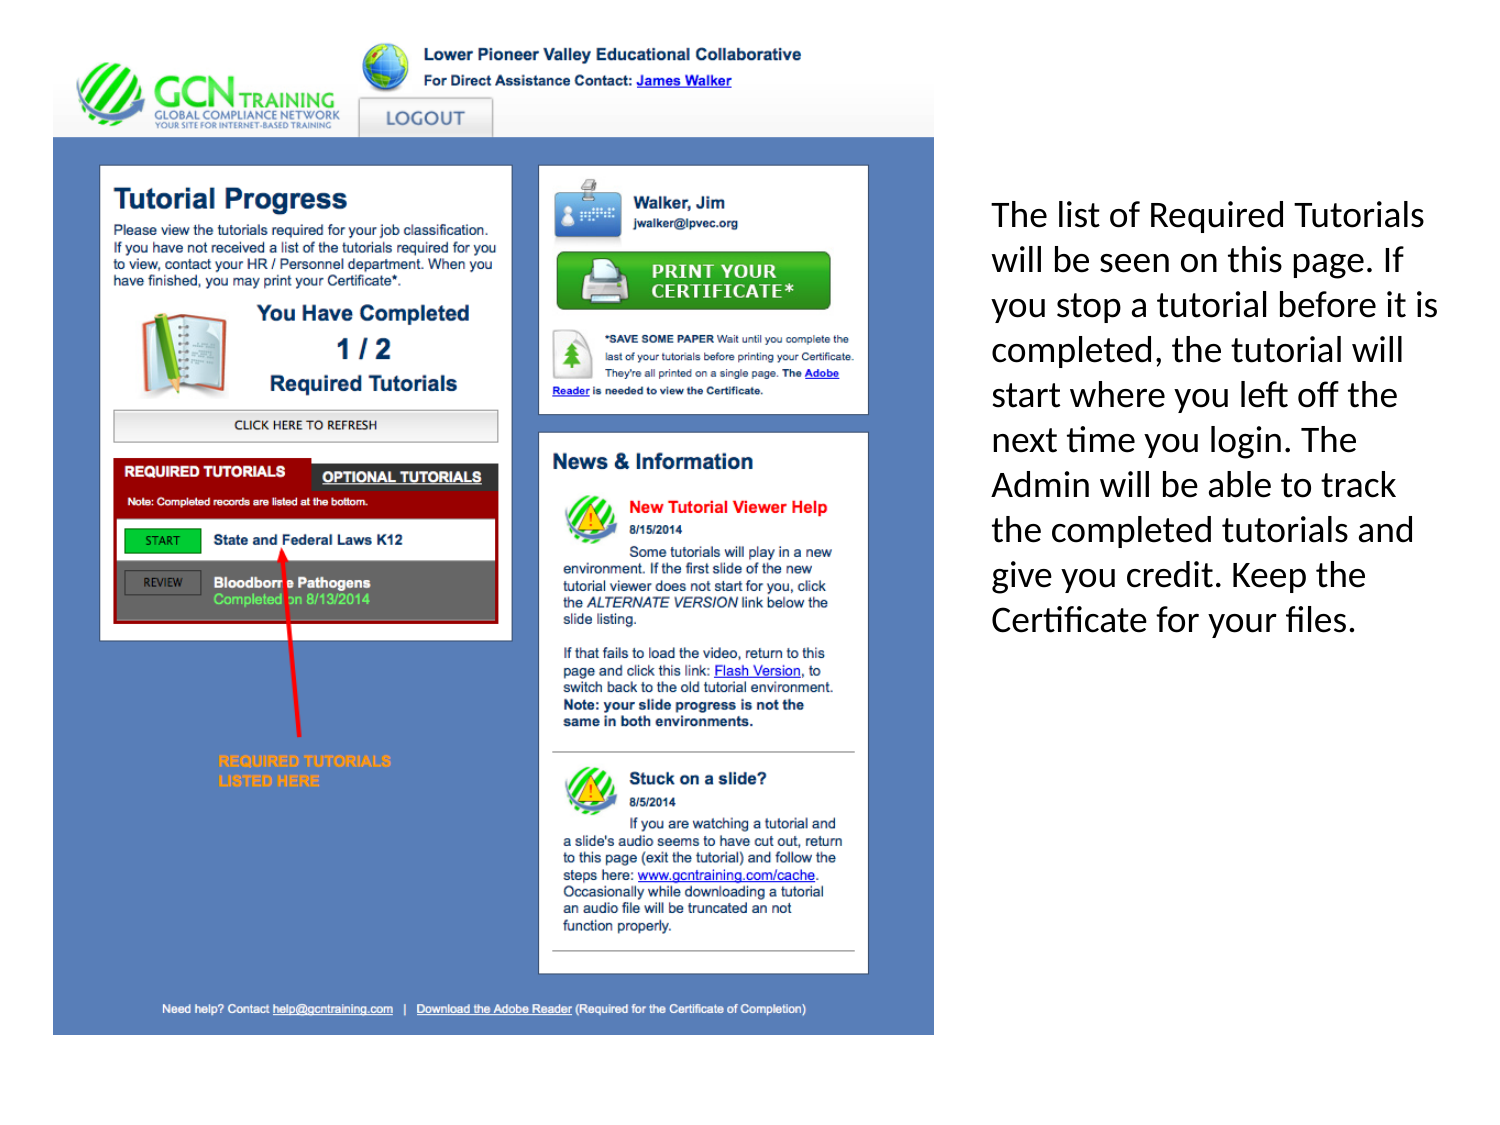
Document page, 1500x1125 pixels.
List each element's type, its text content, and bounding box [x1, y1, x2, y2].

picture [53, 34, 934, 1035]
text_box The list of Required Tutorials will be seen on this page. If you stop a tutorial before it is completed, the tutorial will start where you left off the next time you login. The Admin will be able to track the completed tutorials and give you credit. Keep the Certificate for your files. [976, 182, 1468, 648]
